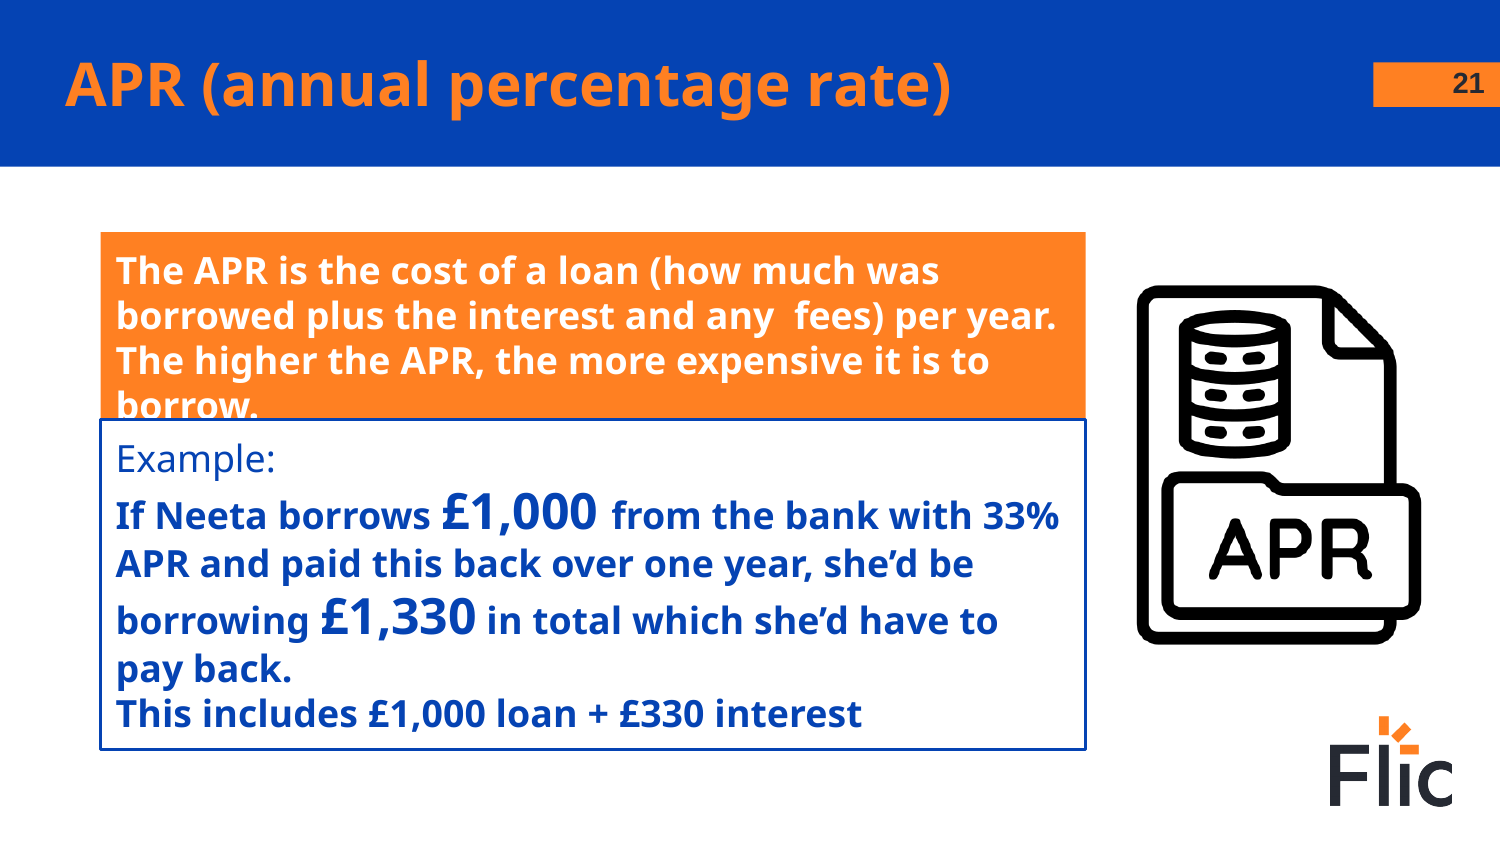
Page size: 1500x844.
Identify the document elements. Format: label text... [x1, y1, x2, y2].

text_box Example: If Neeta borrows £1,000 from the bank with 33% APR and paid this back over one year, she’d be borrowing £1,330 in total which she’d have to pay back. This includes £1,000 loan + £330 interest [100, 419, 1086, 750]
text_box The APR is the cost of a loan (how much was borrowed plus the interest and any fees) per year. The higher the APR, the more expensive it is to borrow. [100, 232, 1086, 419]
picture [1330, 716, 1452, 807]
picture [1112, 244, 1462, 678]
title APR (annual percentage rate) [50, 39, 1320, 125]
slide_number ‹#› [1410, 49, 1500, 115]
